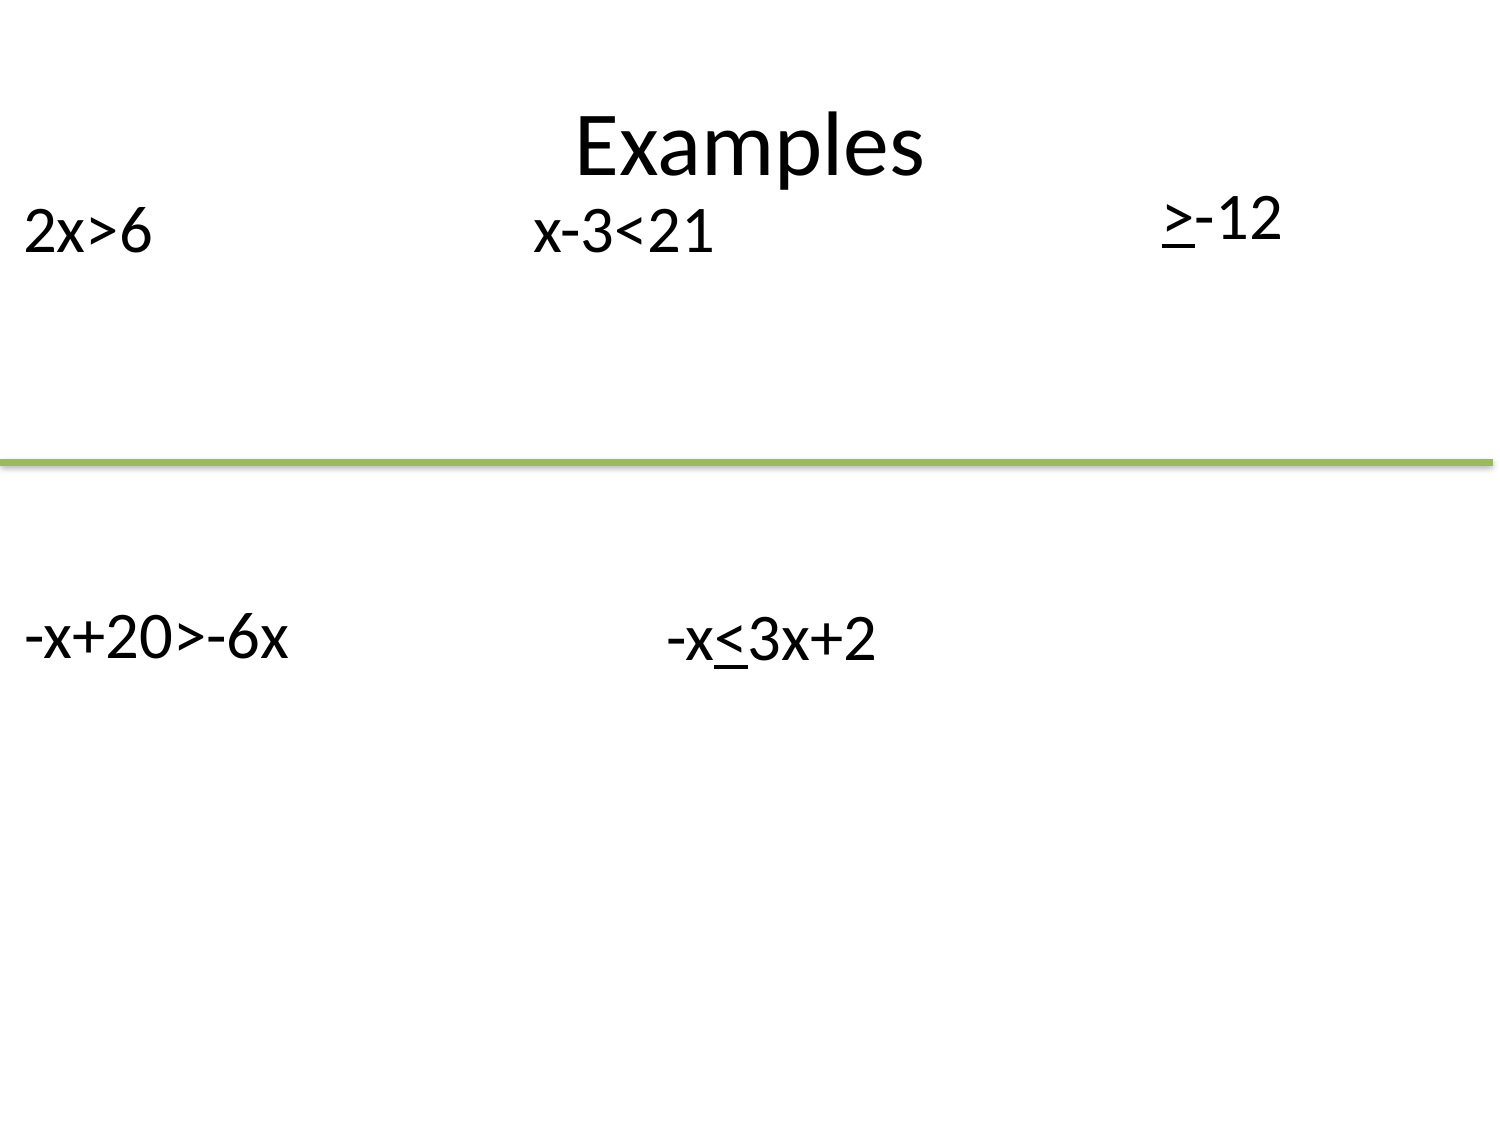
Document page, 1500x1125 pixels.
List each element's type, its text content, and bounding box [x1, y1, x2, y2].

text_box x-3<21 [518, 178, 731, 273]
text_box -x<3x+2 [651, 586, 893, 682]
text_box -x+20>-6x [9, 584, 305, 679]
title Examples [75, 45, 1425, 233]
text_box 2x>6 [8, 178, 168, 273]
